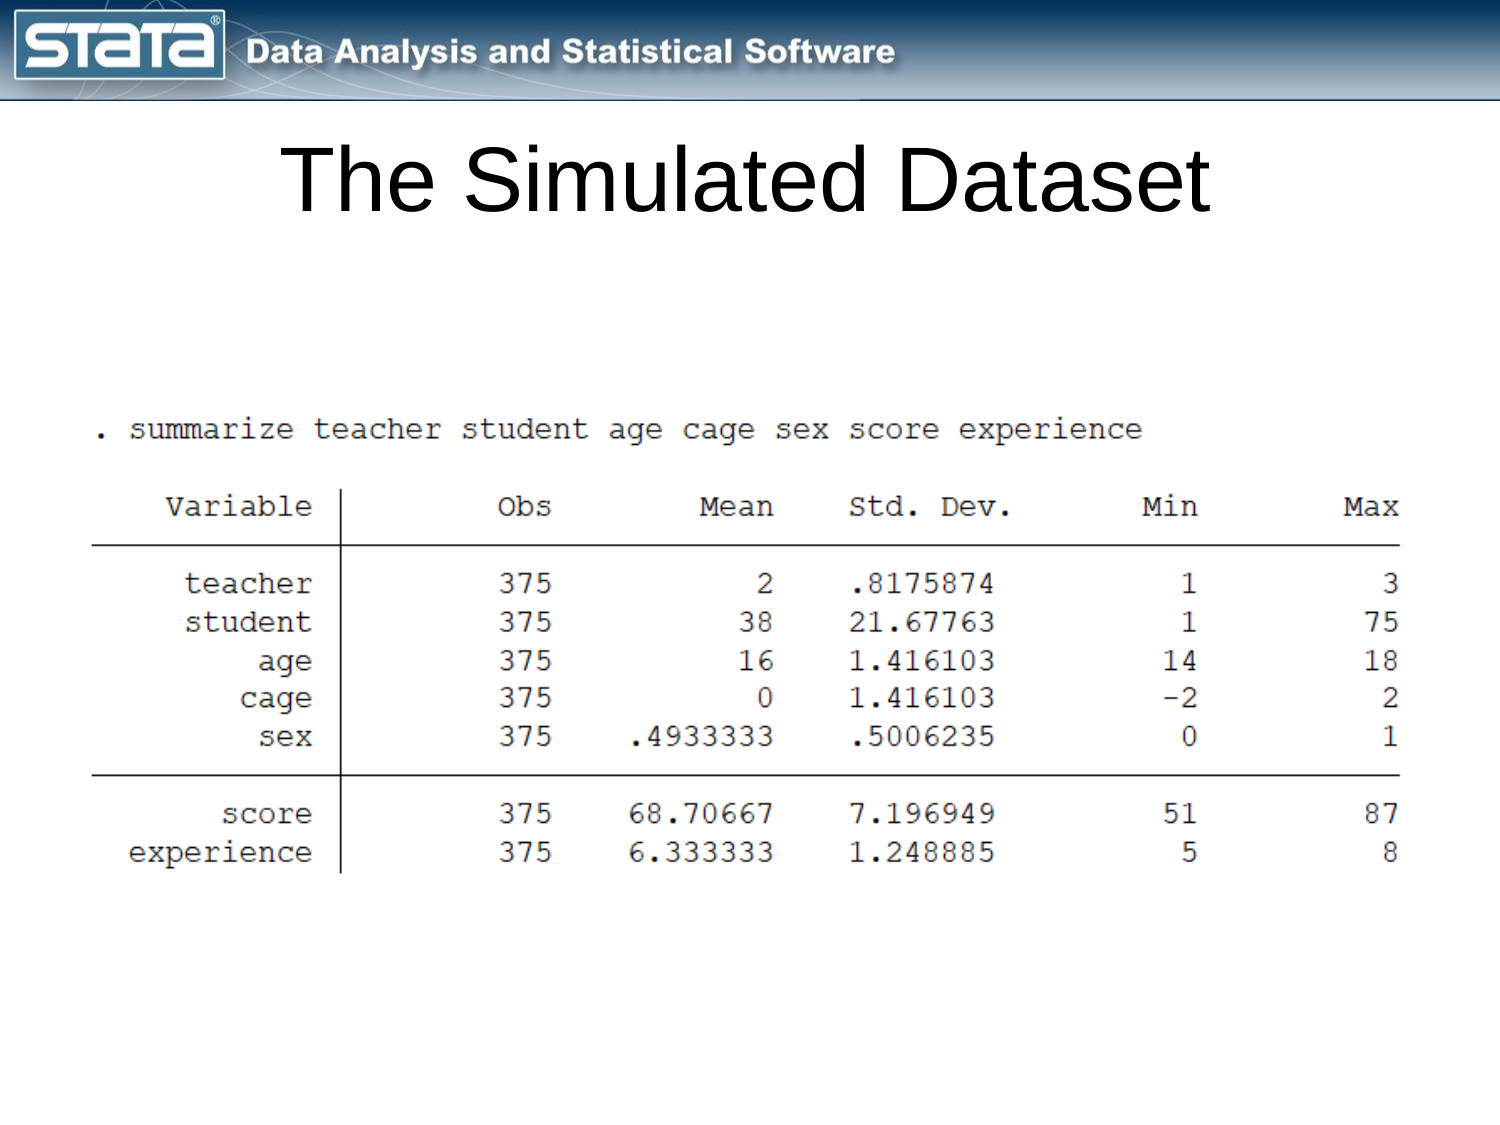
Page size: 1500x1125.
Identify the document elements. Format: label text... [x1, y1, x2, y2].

title The Simulated Dataset [70, 109, 1421, 250]
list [87, 412, 1422, 884]
picture [0, 0, 1500, 102]
